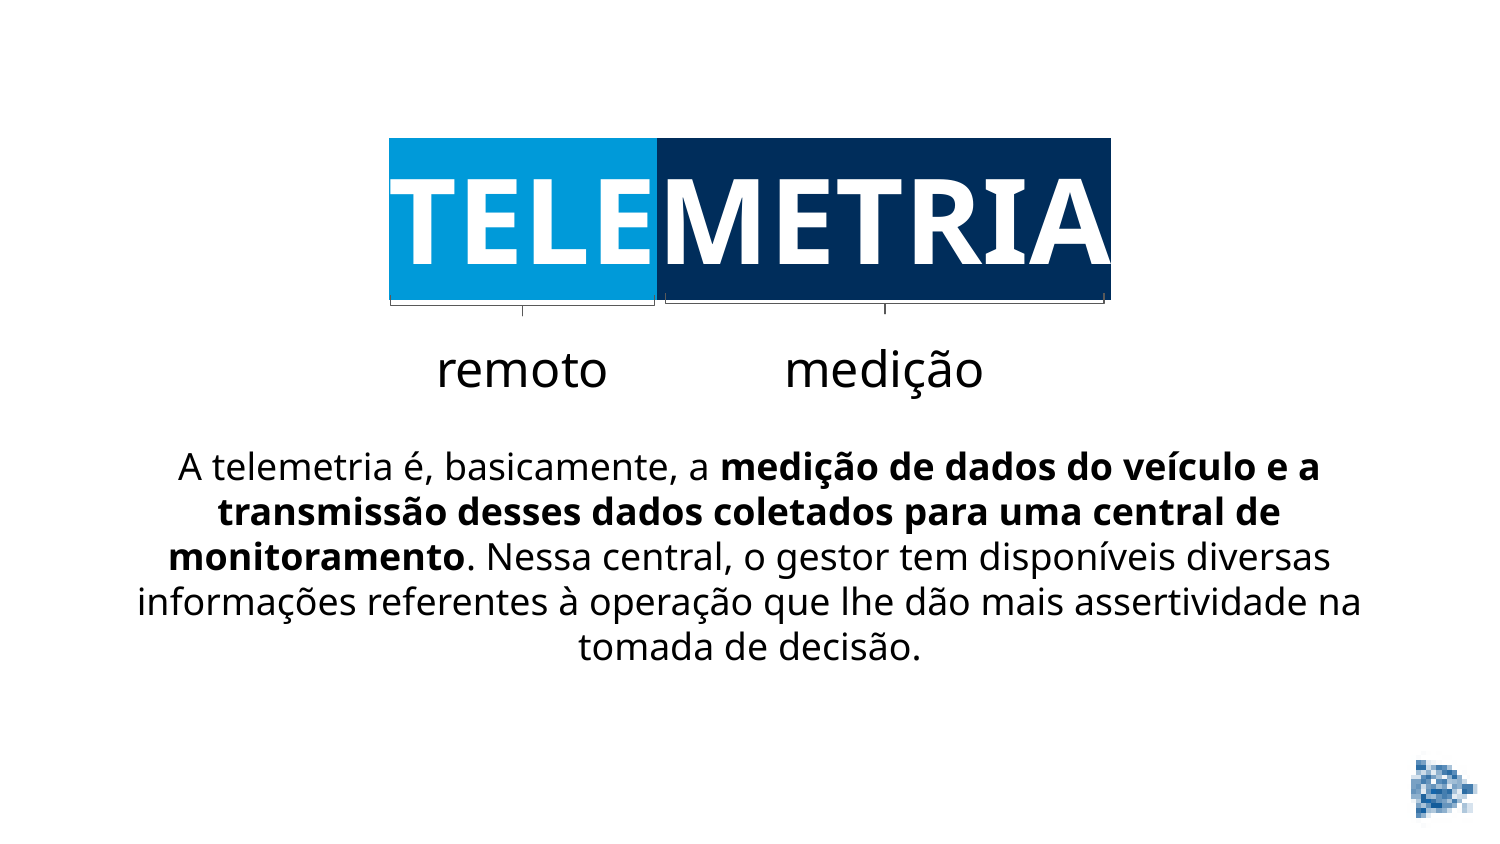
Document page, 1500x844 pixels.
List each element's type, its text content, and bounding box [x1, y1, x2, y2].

title TELEMETRIA [51, 148, 1449, 287]
text_box A telemetria é, basicamente, a medição de dados do veículo e a transmissão desses dados coletados para uma central de monitoramento. Nessa central, o gestor tem disponíveis diversas informações referentes à operação que lhe dão mais assertividade na tomada de decisão. [74, 427, 1425, 688]
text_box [1406, 751, 1489, 828]
text_box [665, 293, 1104, 314]
text_box medição [731, 334, 1039, 402]
text_box [390, 295, 655, 316]
text_box remoto [369, 334, 677, 402]
